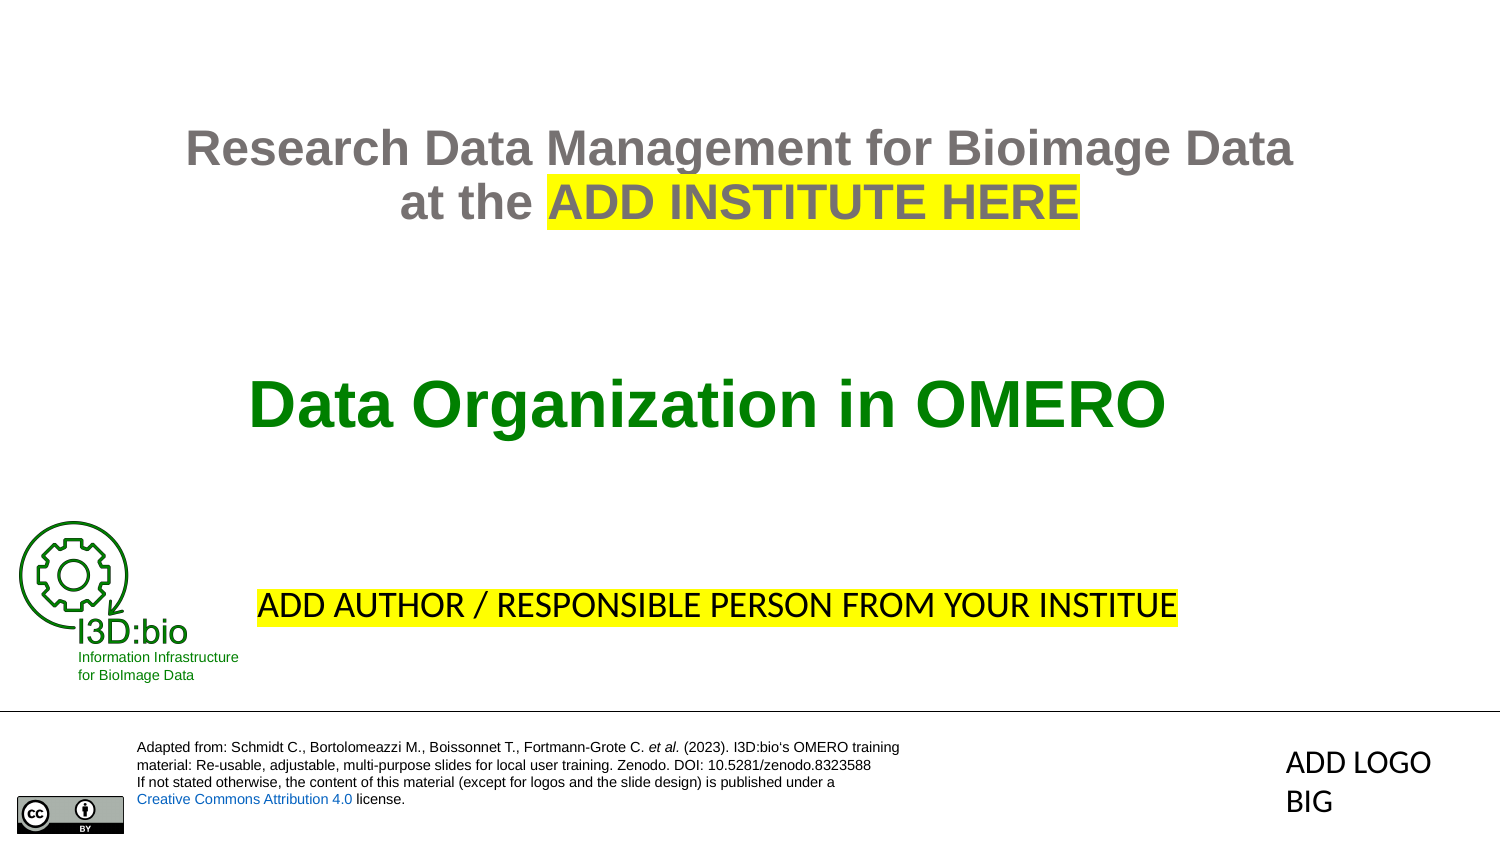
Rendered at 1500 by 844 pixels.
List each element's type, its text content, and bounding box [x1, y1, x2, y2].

text_box Data Organization in OMERO [159, 353, 1258, 448]
picture [17, 796, 124, 834]
text_box Research Data Management for Bioimage Data at the ADD INSTITUTE HERE [159, 114, 1321, 311]
text_box ADD AUTHOR / RESPONSIBLE PERSON FROM YOUR INSTITUE [277, 572, 1228, 633]
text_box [19, 521, 277, 692]
